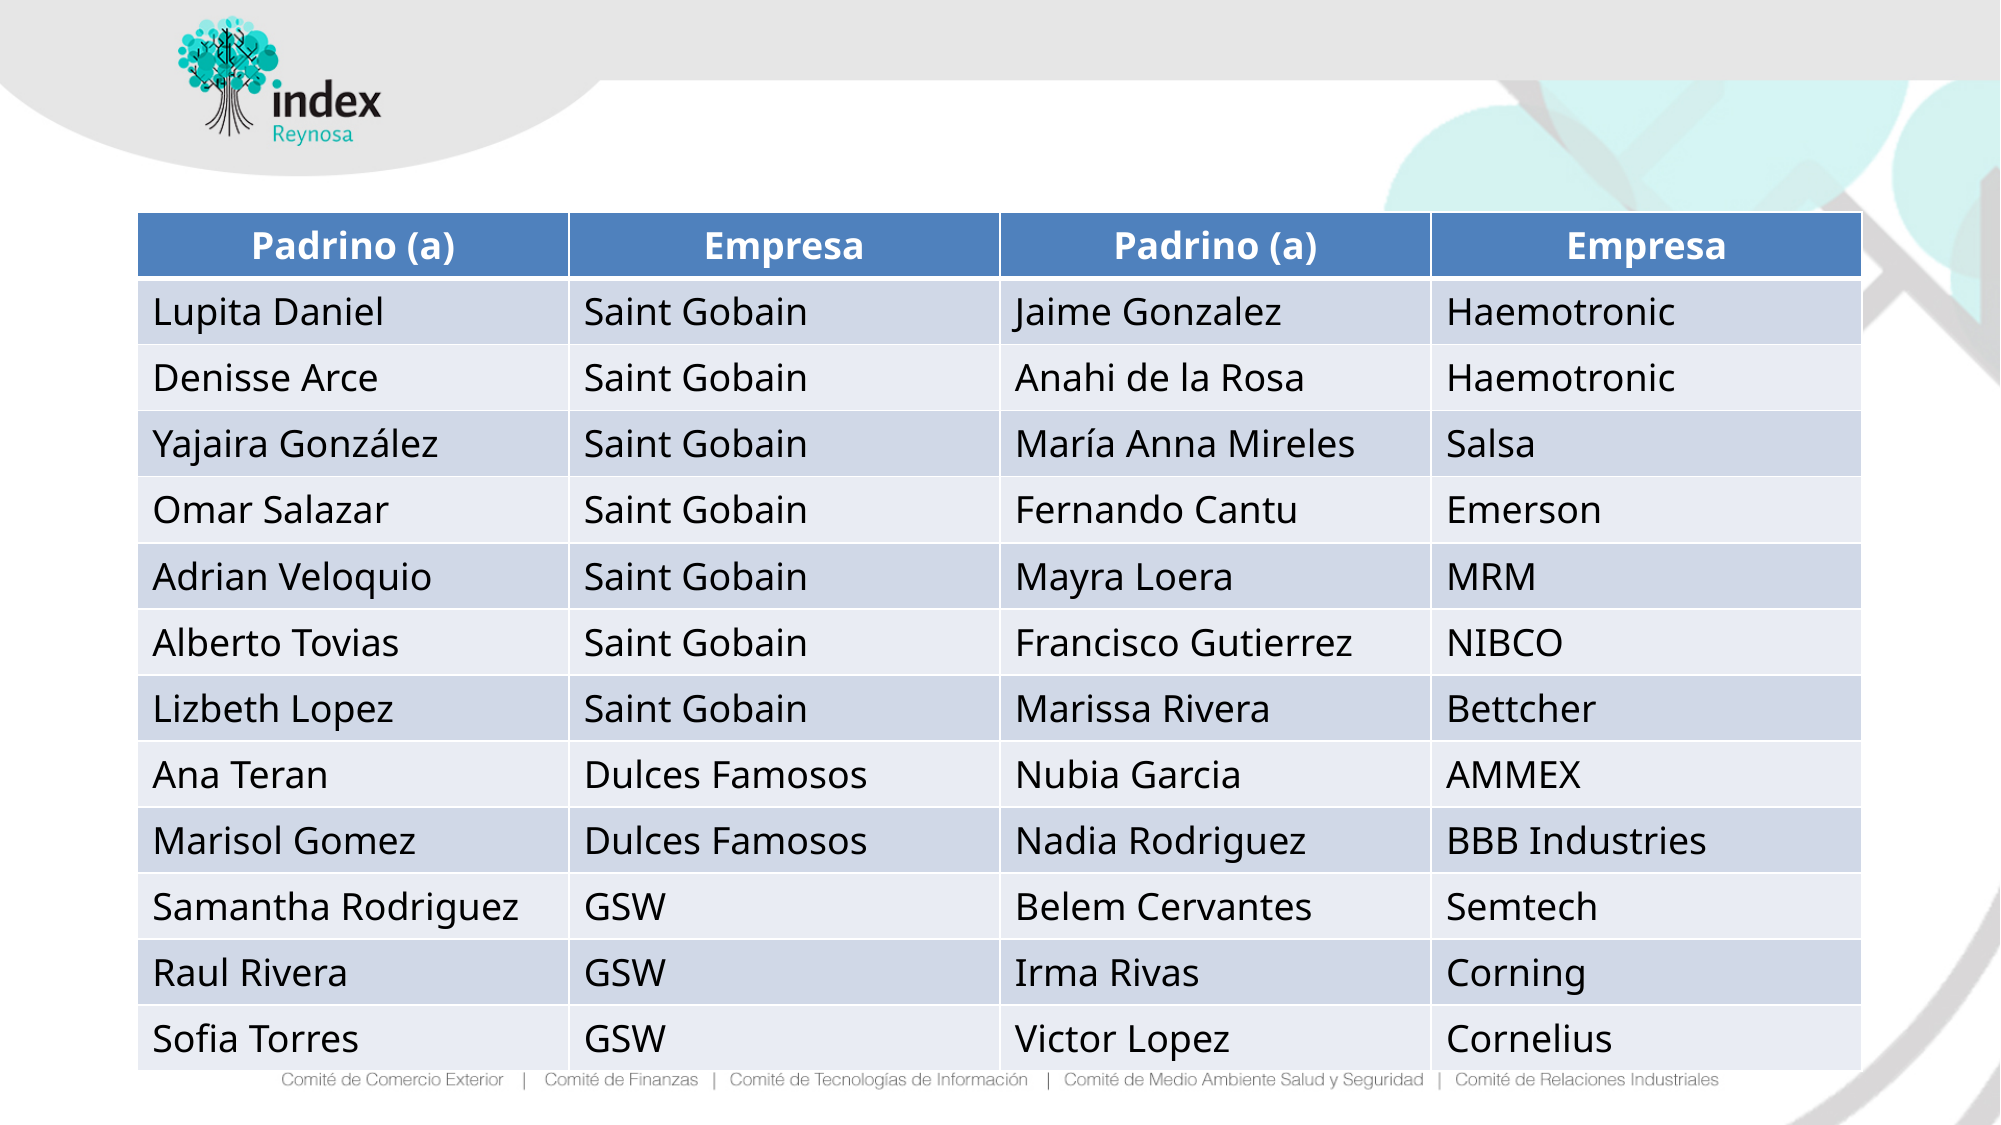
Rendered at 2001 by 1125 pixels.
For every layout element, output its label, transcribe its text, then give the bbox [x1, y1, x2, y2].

table_cell Nadia Rodriguez [1001, 808, 1430, 872]
table_header Empresa [570, 213, 999, 276]
table_cell GSW [570, 874, 999, 938]
table_header Padrino (a) [138, 213, 568, 276]
table_cell GSW [570, 1006, 999, 1070]
table_cell Salsa [1432, 411, 1861, 476]
table_cell Irma Rivas [1001, 940, 1430, 1004]
table_cell BBB Industries [1432, 808, 1861, 872]
table_cell Saint Gobain [570, 477, 999, 542]
table_cell Anahi de la Rosa [1001, 345, 1430, 410]
table_cell Ana Teran [138, 742, 568, 806]
table_cell Raul Rivera [138, 940, 568, 1004]
picture [0, 0, 2000, 1125]
table_cell Haemotronic [1432, 281, 1861, 344]
table_header Empresa [1432, 213, 1861, 276]
table_cell Dulces Famosos [570, 808, 999, 872]
table_cell Adrian Veloquio [138, 544, 568, 608]
table_cell Lizbeth Lopez [138, 676, 568, 740]
table_cell Corning [1432, 940, 1861, 1004]
table_cell Saint Gobain [570, 345, 999, 410]
table_cell Semtech [1432, 874, 1861, 938]
table_cell Emerson [1432, 477, 1861, 542]
table_cell Saint Gobain [570, 281, 999, 344]
table_cell Haemotronic [1432, 345, 1861, 410]
table_cell GSW [570, 940, 999, 1004]
table_cell Saint Gobain [570, 676, 999, 740]
table_cell AMMEX [1432, 742, 1861, 806]
table_cell NIBCO [1432, 610, 1861, 674]
table_cell Saint Gobain [570, 610, 999, 674]
table_cell Saint Gobain [570, 544, 999, 608]
table_cell María Anna Mireles [1001, 411, 1430, 476]
table_cell Alberto Tovias [138, 610, 568, 674]
table_cell Omar Salazar [138, 477, 568, 542]
table_cell Saint Gobain [570, 411, 999, 476]
table_cell Dulces Famosos [570, 742, 999, 806]
table_cell Bettcher [1432, 676, 1861, 740]
table_cell Yajaira González [138, 411, 568, 476]
table_cell Lupita Daniel [138, 281, 568, 344]
table_cell Sofia Torres [138, 1006, 568, 1070]
table_cell Francisco Gutierrez [1001, 610, 1430, 674]
table_cell Jaime Gonzalez [1001, 281, 1430, 344]
table_cell Denisse Arce [138, 345, 568, 410]
table_cell MRM [1432, 544, 1861, 608]
table_cell Marisol Gomez [138, 808, 568, 872]
table_cell Victor Lopez [1001, 1006, 1430, 1070]
table_cell Belem Cervantes [1001, 874, 1430, 938]
table_cell Nubia Garcia [1001, 742, 1430, 806]
table_header Padrino (a) [1001, 213, 1430, 276]
table_cell Marissa Rivera [1001, 676, 1430, 740]
table_cell Samantha Rodriguez [138, 874, 568, 938]
table_cell Cornelius [1432, 1006, 1861, 1070]
table_cell Mayra Loera [1001, 544, 1430, 608]
table_cell Fernando Cantu [1001, 477, 1430, 542]
